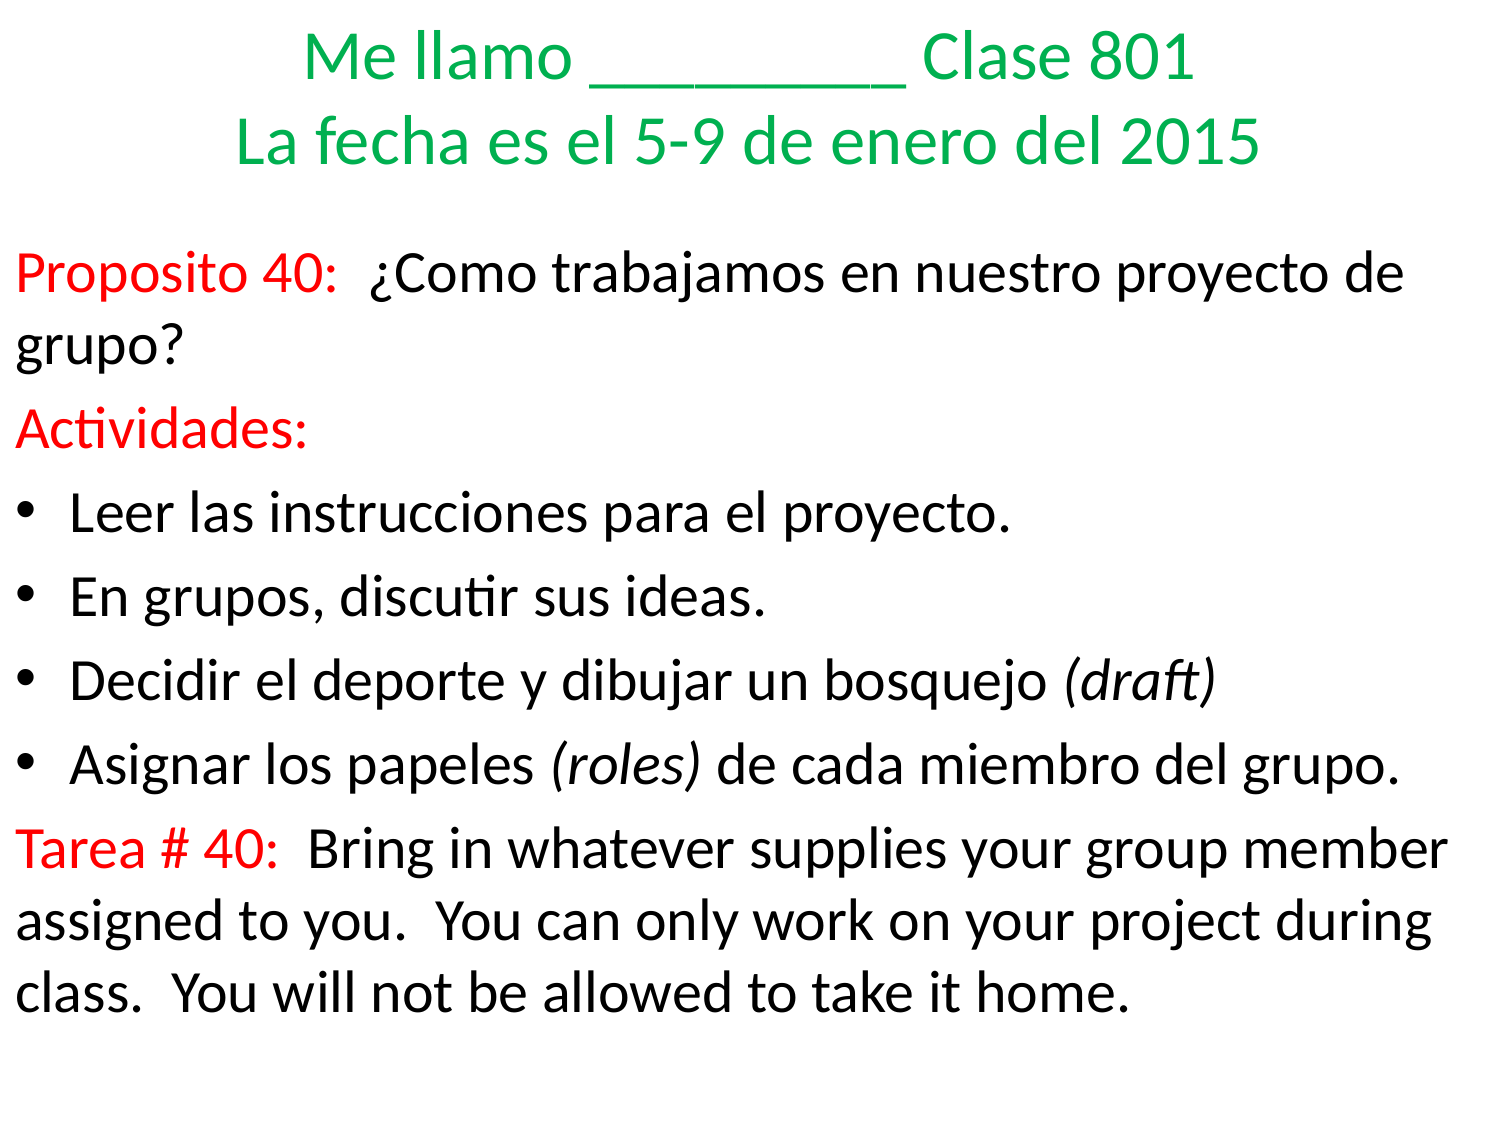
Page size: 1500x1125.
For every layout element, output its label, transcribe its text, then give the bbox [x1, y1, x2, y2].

title Me llamo _________ Clase 801 La fecha es el 5-9 de enero del 2015 [75, 0, 1425, 188]
list Proposito 40: ¿Como trabajamos en nuestro proyecto de grupo? Actividades: Leer las instrucciones para el proyecto. En grupos, discutir sus ideas. Decidir el deporte y dibujar un bosquejo (draft) Asignar los papeles (roles) de cada miembro del grupo. Tarea # 40: Bring in whatever supplies your group member assigned to you. You can only work on your project during class. You will not be allowed to take it home. [0, 224, 1500, 1088]
